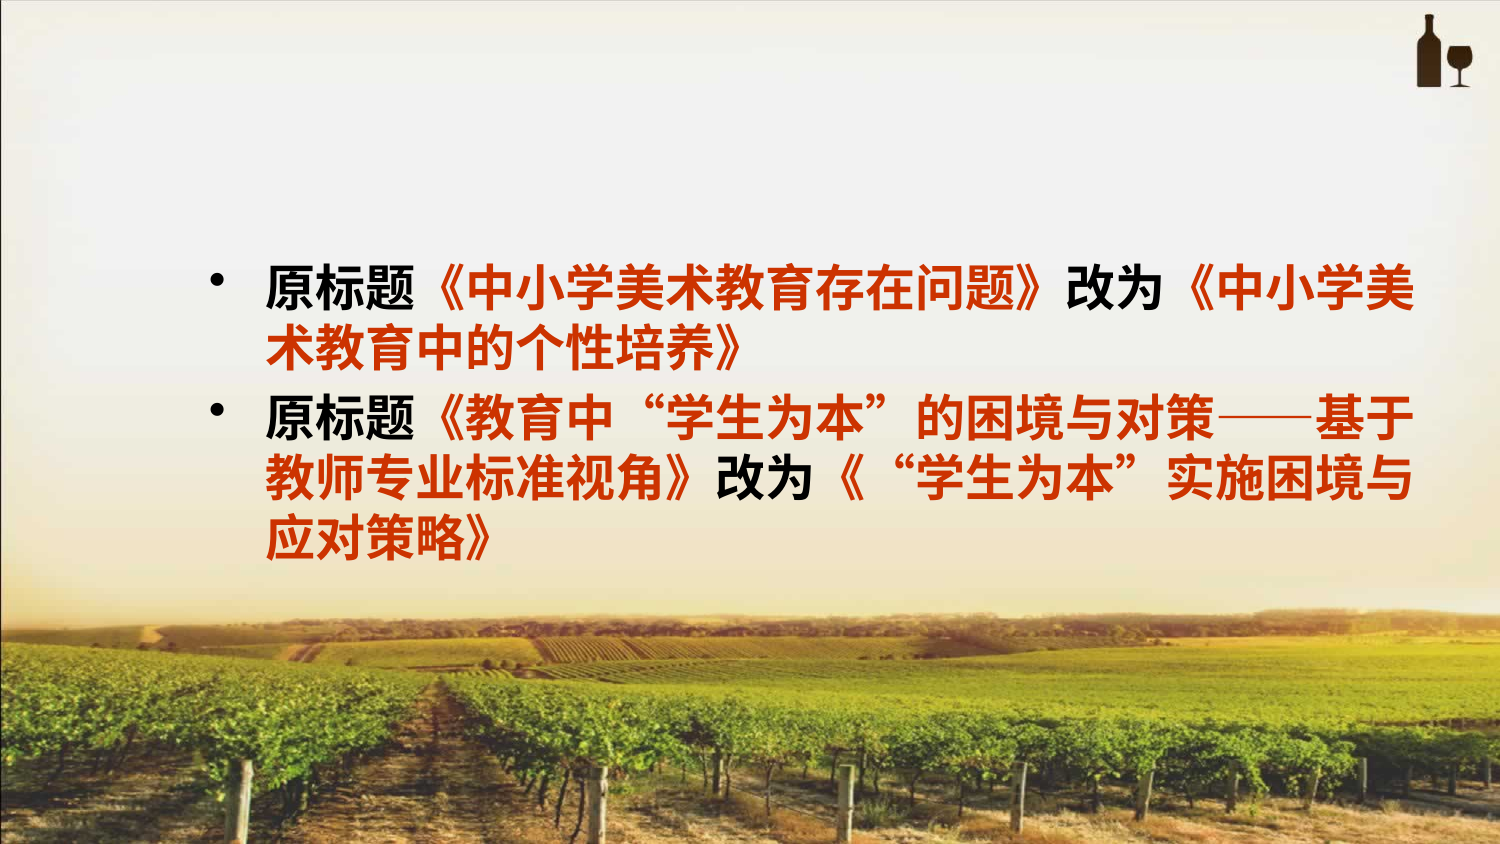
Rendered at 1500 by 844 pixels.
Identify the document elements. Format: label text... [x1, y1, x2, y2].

picture [0, 0, 1500, 844]
list 原标题《中小学美术教育存在问题》改为《中小学美术教育中的个性培养》 原标题《教育中“学生为本”的困境与对策——基于教师专业标准视角》改为《“学生为本”实施困境与应对策略》 [193, 248, 1470, 755]
